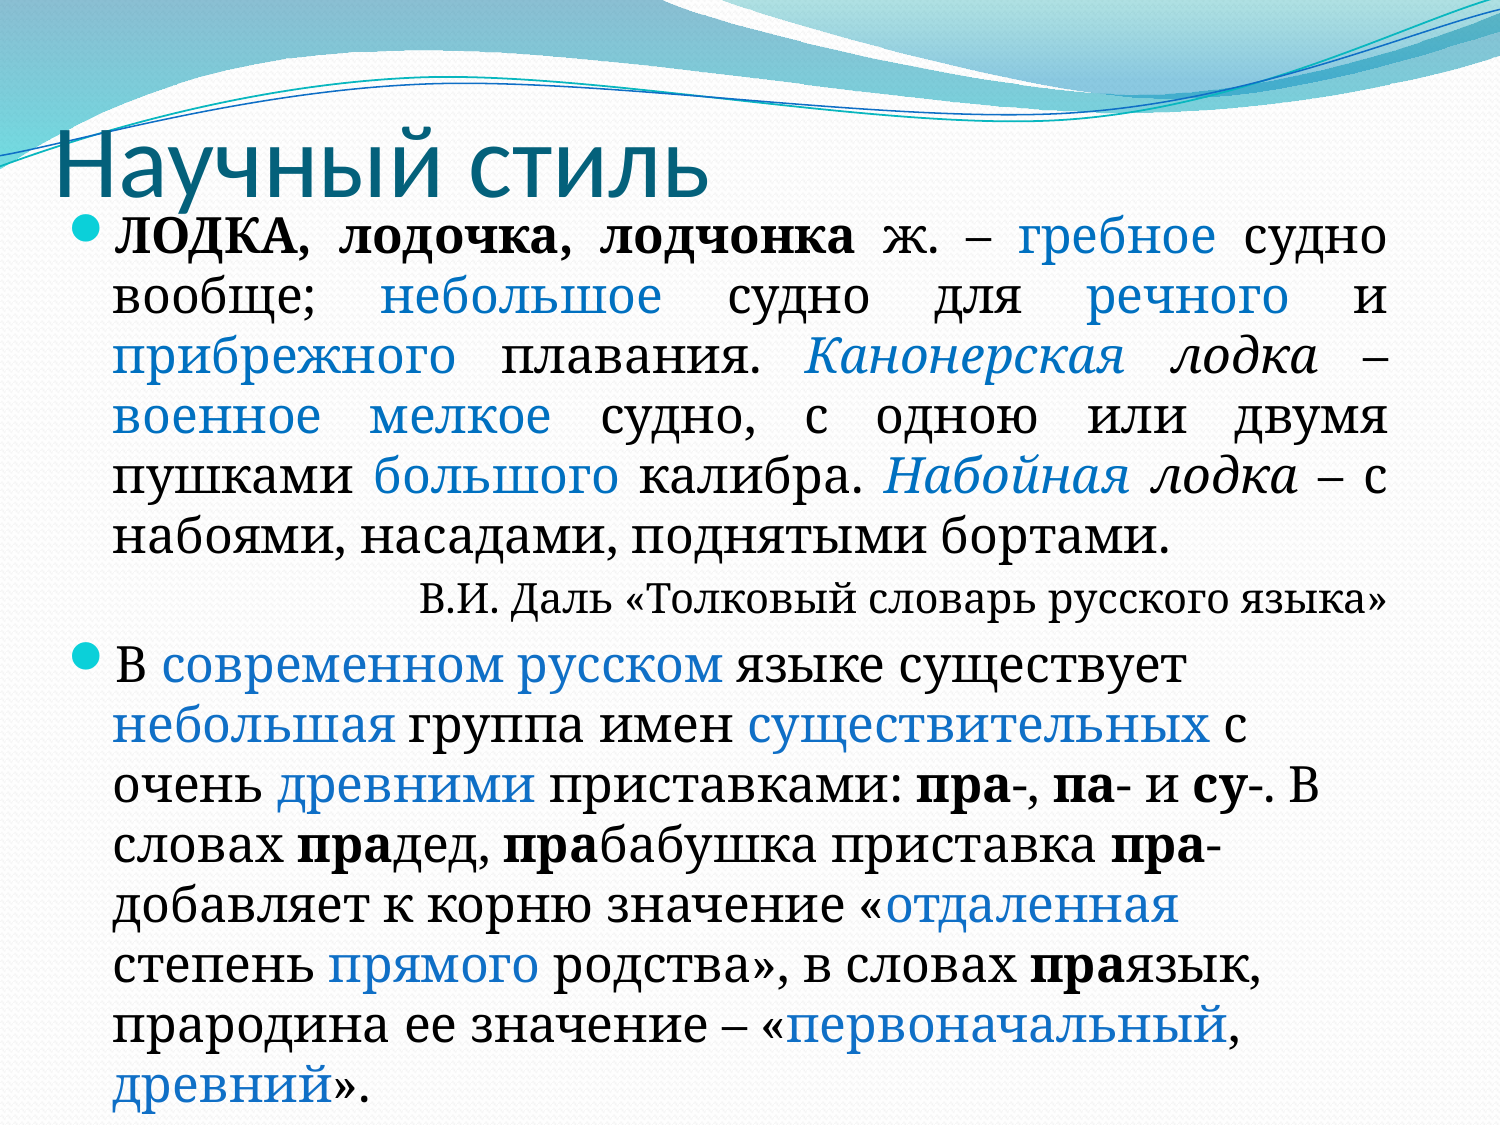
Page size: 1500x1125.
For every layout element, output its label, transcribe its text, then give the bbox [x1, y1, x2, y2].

title Научный стиль [52, 30, 1404, 196]
list ЛОДКА, лодочка, лодчонка ж. – гребное судно вообще; небольшое судно для речного и прибрежного плавания. Канонерская лодка – военное мелкое судно, с одною или двумя пушками большого калибра. Набойная лодка – с набоями, насадами, поднятыми бортами. В.И. Даль «Толковый словарь русского языка» В современном русском языке существует небольшая группа имен существительных с очень древними приставками: пра-, па- и су-. В словах прадед, прабабушка приставка пра- добавляет к корню значение «отдаленная степень прямого родства», в словах праязык, прародина ее значение – «первоначальный, древний». Учебник «Русский язык» 5 класс, часть первая [52, 196, 1404, 1125]
